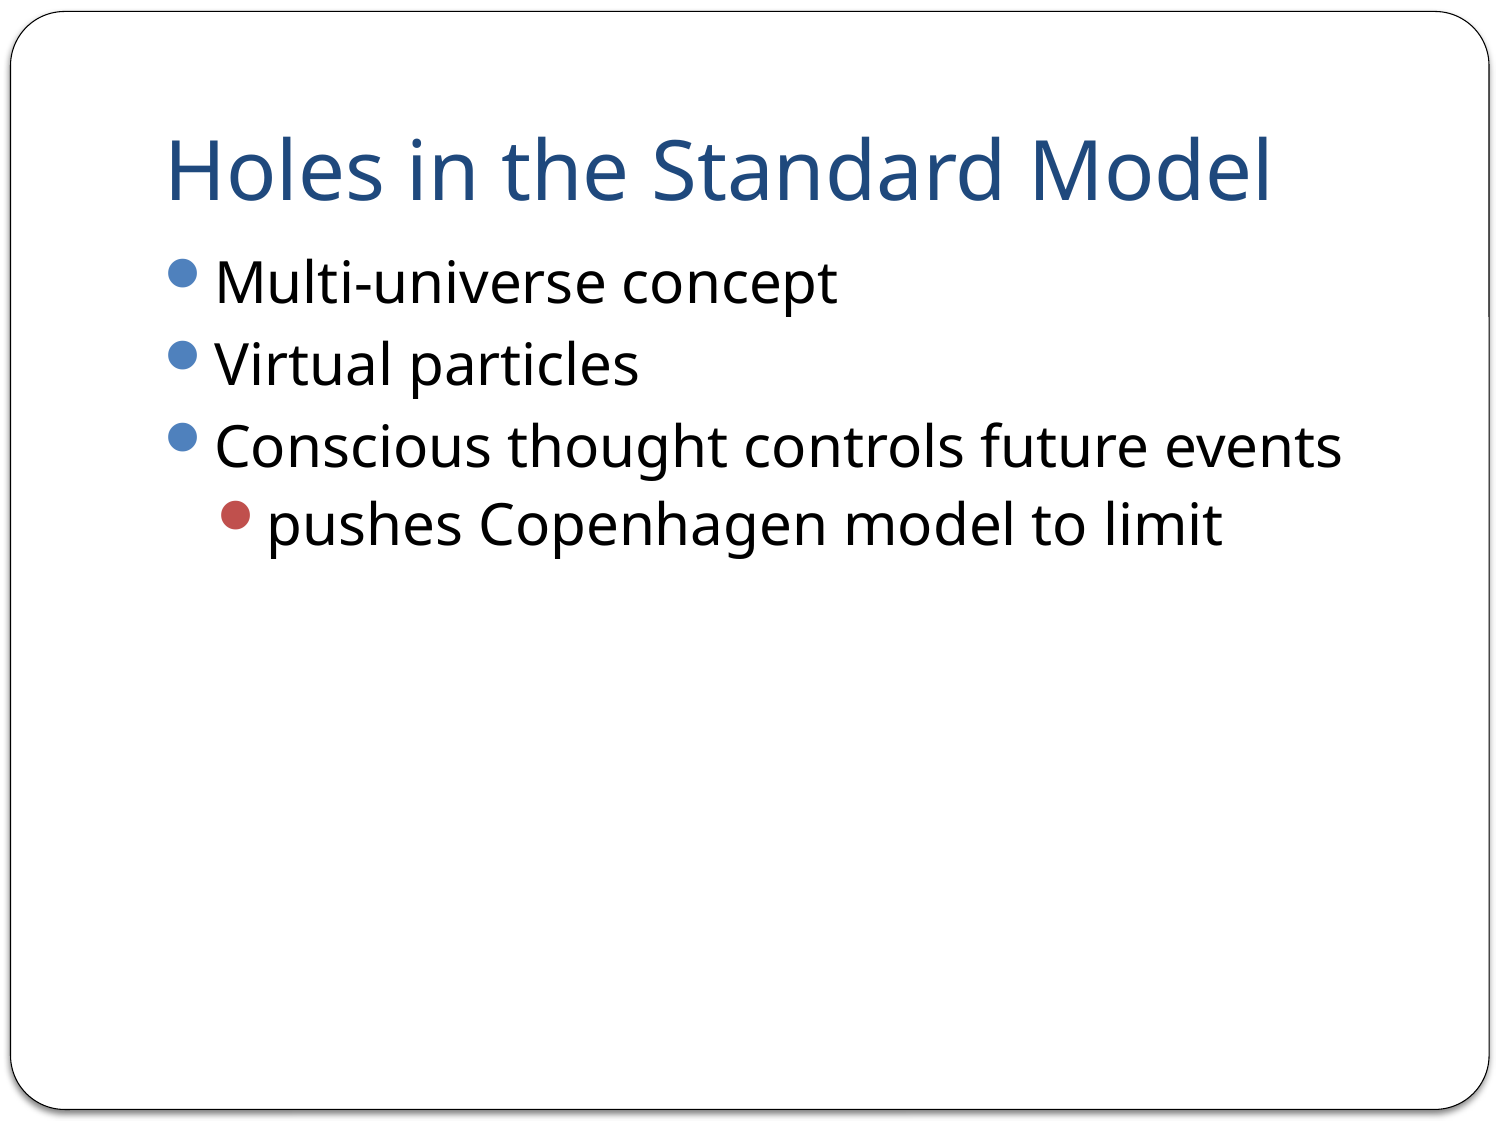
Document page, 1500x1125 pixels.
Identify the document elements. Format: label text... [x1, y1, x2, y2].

list Multi-universe concept Virtual particles Conscious thought controls future events pushes Copenhagen model to limit [150, 237, 1425, 988]
title Holes in the Standard Model [150, 45, 1425, 233]
